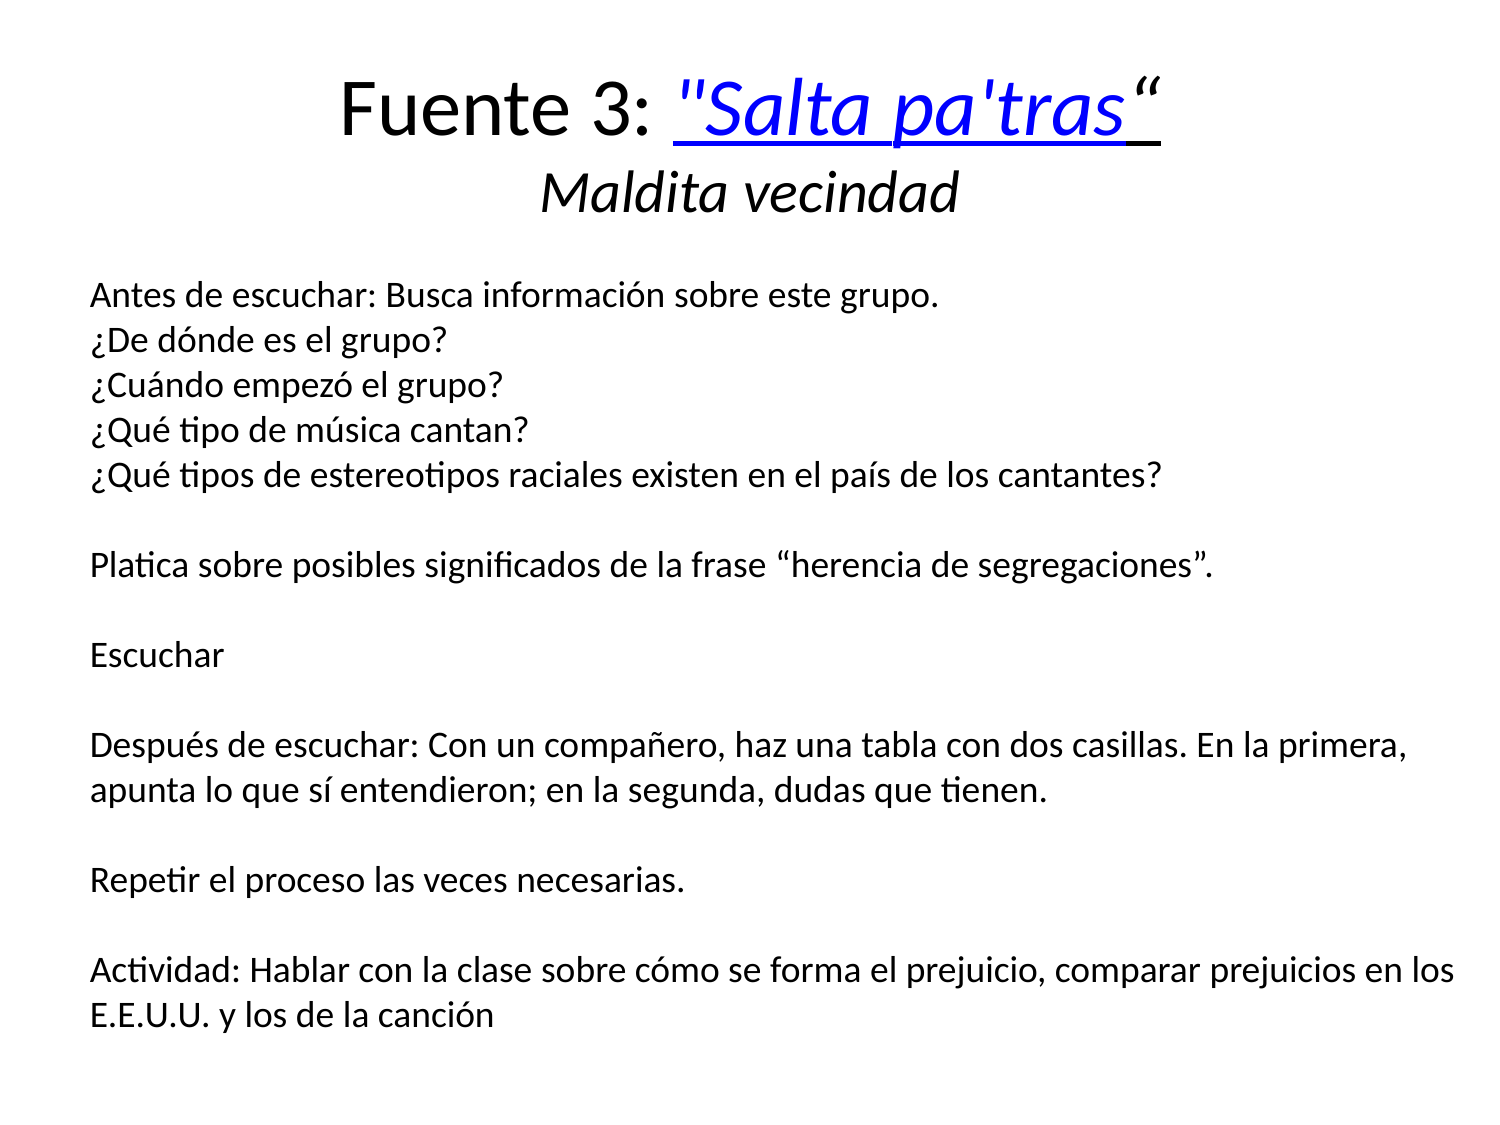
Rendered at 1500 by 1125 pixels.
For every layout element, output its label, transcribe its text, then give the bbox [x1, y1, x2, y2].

text_box Antes de escuchar: Busca información sobre este grupo. ¿De dónde es el grupo? ¿Cuándo empezó el grupo? ¿Qué tipo de música cantan? ¿Qué tipos de estereotipos raciales existen en el país de los cantantes? Platica sobre posibles significados de la frase “herencia de segregaciones”. Escuchar Después de escuchar: Con un compañero, haz una tabla con dos casillas. En la primera, apunta lo que sí entendieron; en la segunda, dudas que tienen. Repetir el proceso las veces necesarias. Actividad: Hablar con la clase sobre cómo se forma el prejuicio, comparar prejuicios en los E.E.U.U. y los de la canción [74, 262, 1500, 1088]
title Fuente 3: "Salta pa'tras“ Maldita vecindad [75, 45, 1425, 233]
